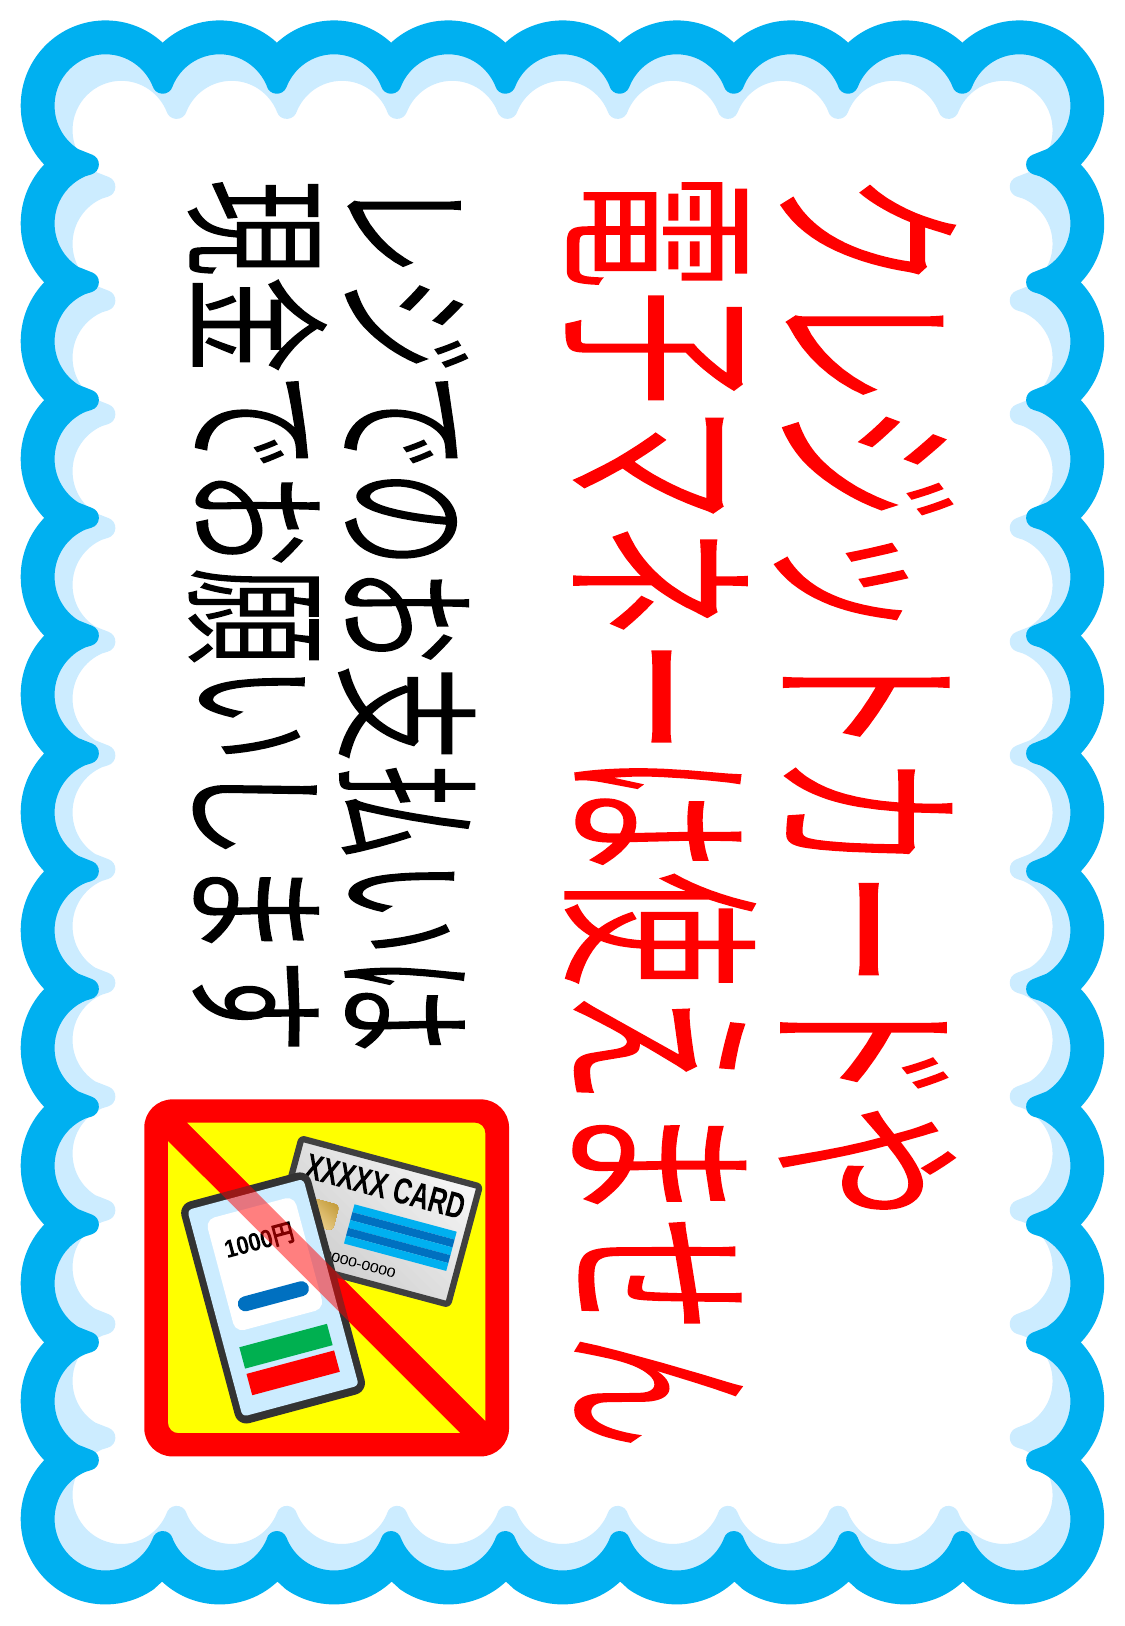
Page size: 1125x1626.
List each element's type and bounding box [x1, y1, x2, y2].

text_box [1018, 1111, 1078, 1221]
text_box [29, 28, 1096, 1597]
text_box [47, 287, 108, 392]
text_box [48, 170, 108, 271]
text_box [47, 1232, 108, 1338]
text_box [47, 1111, 108, 1221]
text_box [47, 519, 108, 1105]
text_box [1018, 403, 1078, 512]
text_box [48, 55, 1077, 151]
text_box [1018, 1232, 1078, 1338]
text_box [48, 1353, 108, 1454]
text_box [1018, 1353, 1077, 1454]
text_box [1018, 519, 1078, 1105]
text_box [1018, 170, 1077, 271]
text_box [1018, 287, 1078, 392]
text_box [48, 1473, 1077, 1570]
text_box [47, 403, 108, 512]
text_box [144, 1099, 510, 1457]
